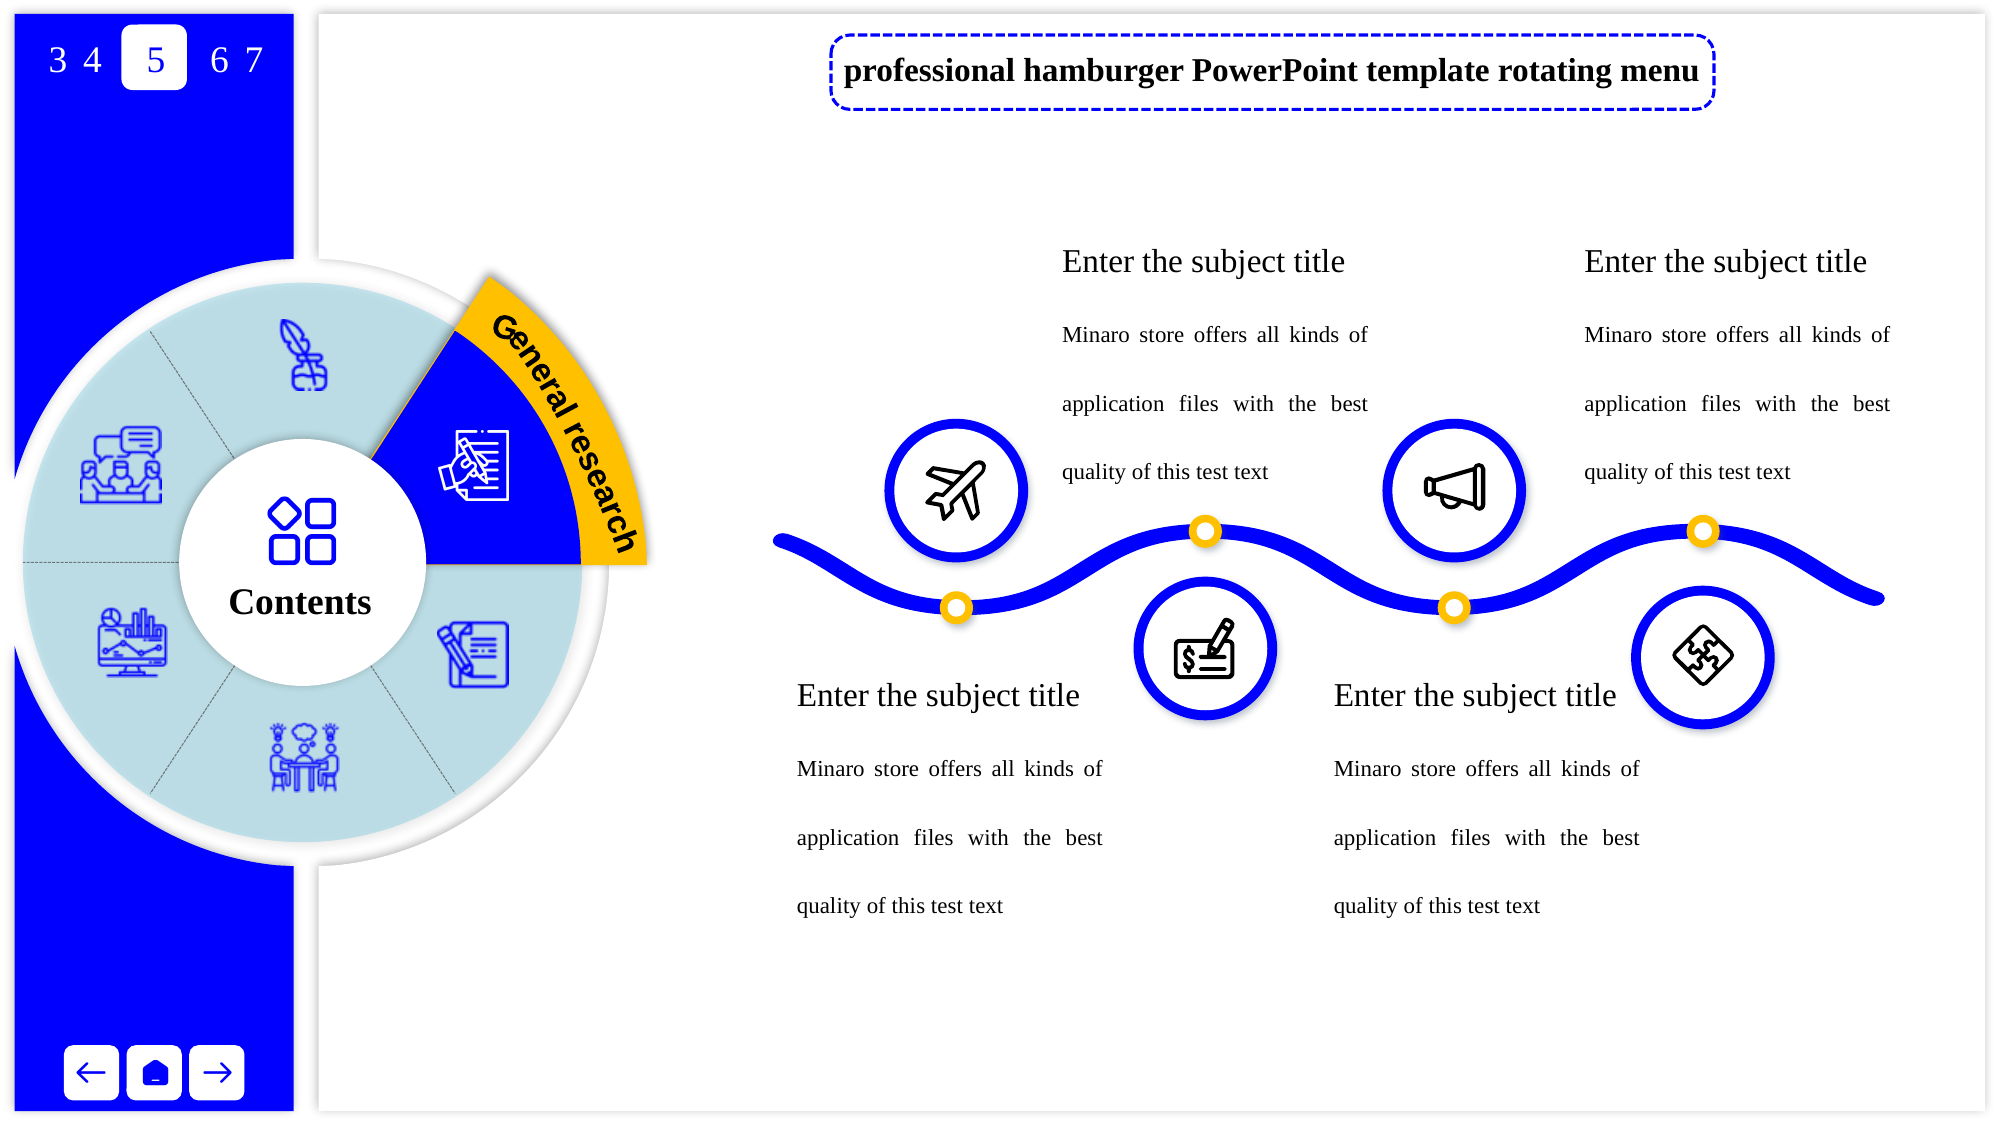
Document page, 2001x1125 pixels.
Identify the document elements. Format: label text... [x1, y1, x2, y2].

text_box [766, 514, 1887, 625]
text_box Enter the subject title Minaro store offers all kinds of application files with the best quality of this test text [782, 665, 1119, 926]
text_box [1382, 418, 1527, 514]
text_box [1133, 576, 1278, 721]
picture [437, 430, 509, 501]
text_box Enter the subject title Minaro store offers all kinds of application files with the best quality of this test text [1569, 231, 1906, 492]
text_box [834, 33, 1711, 41]
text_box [22, 282, 583, 843]
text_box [884, 418, 1029, 514]
text_box professional hamburger PowerPoint template rotating menu [829, 41, 1829, 96]
text_box Enter the subject title Minaro store offers all kinds of application files with the best quality of this test text [1318, 665, 1656, 926]
picture [140, 1056, 171, 1088]
text_box 3 4 5 6 7 [33, 27, 286, 88]
picture [264, 493, 341, 570]
text_box Enter the subject title Minaro store offers all kinds of application files with the best quality of this test text [1047, 231, 1384, 492]
text_box [583, 369, 649, 567]
text_box [484, 275, 499, 282]
picture [75, 1057, 107, 1088]
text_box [1173, 617, 1236, 680]
text_box [830, 96, 1715, 111]
picture [202, 1056, 233, 1088]
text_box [1631, 625, 1775, 730]
